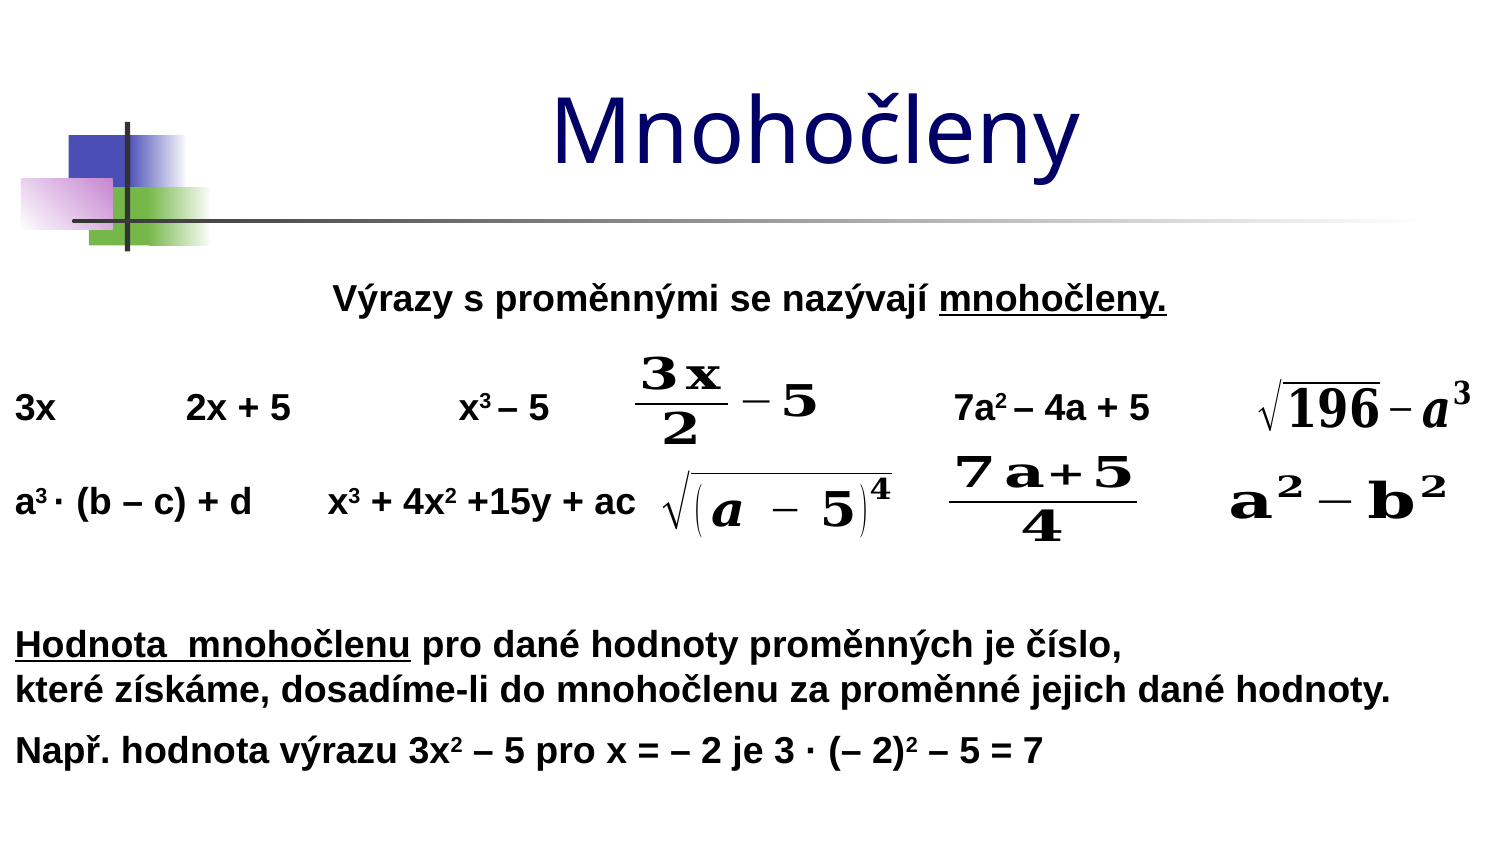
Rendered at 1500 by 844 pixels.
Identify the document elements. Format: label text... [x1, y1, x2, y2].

text_box 3x [0, 375, 101, 435]
text_box x3 – 5 [443, 375, 585, 435]
text_box 2x + 5 [171, 375, 337, 435]
text_box 7a2 – 4a + 5 [938, 375, 1177, 435]
text_box x3 + 4x2 +15y + ac [313, 469, 691, 530]
text_box Hodnota mnohočlenu pro dané hodnoty proměnných je číslo, které získáme, dosadíme-li do mnohočlenu za proměnné jejich dané hodnoty. [0, 612, 1500, 718]
text_box Výrazy s proměnnými se nazývají mnohočleny. [0, 266, 1500, 327]
text_box a3 · (b – c) + d [0, 469, 313, 530]
text_box Např. hodnota výrazu 3x2 – 5 pro x = – 2 je 3 · (– 2)2 – 5 = 7 [0, 718, 1500, 779]
title Mnohočleny [129, 55, 1500, 198]
